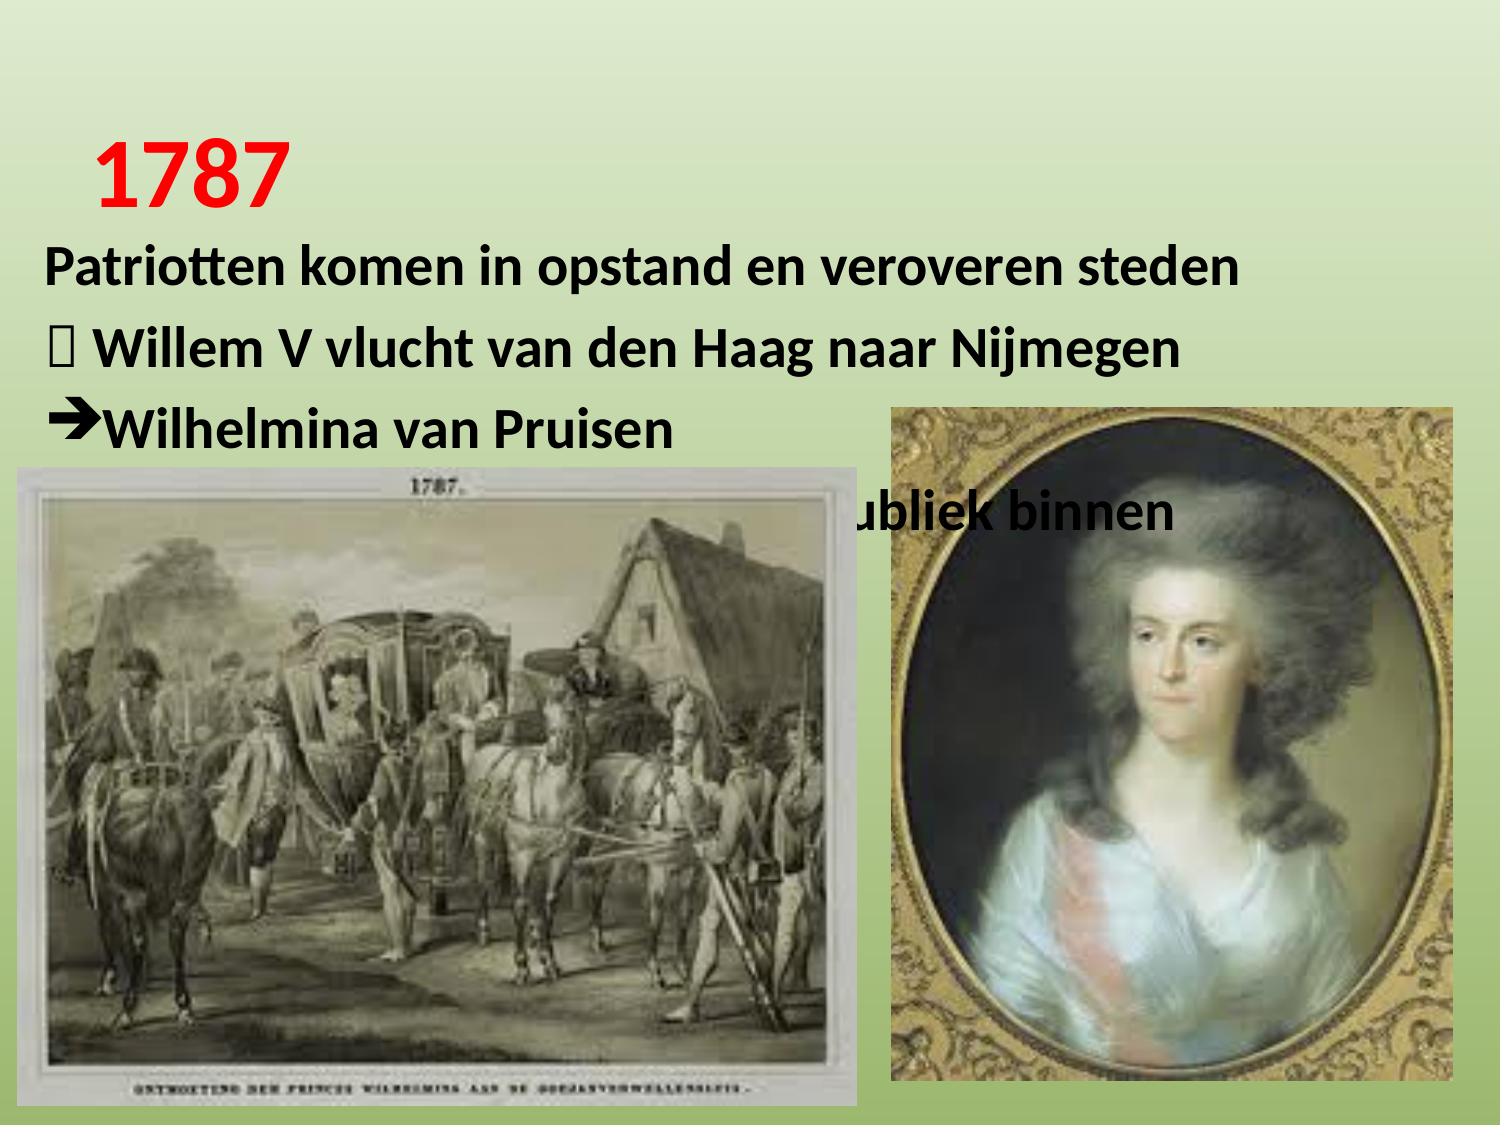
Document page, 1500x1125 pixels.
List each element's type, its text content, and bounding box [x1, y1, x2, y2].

title 1787 [75, 44, 569, 219]
list Patriotten komen in opstand en veroveren steden  Willem V vlucht van den Haag naar Nijmegen Wilhelmina van Pruisen Koning van Pruisen valt de Republiek binnen Macht van Willem V hersteld Prinsgezinden [29, 219, 1377, 990]
picture [17, 467, 857, 1106]
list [891, 407, 1454, 1081]
